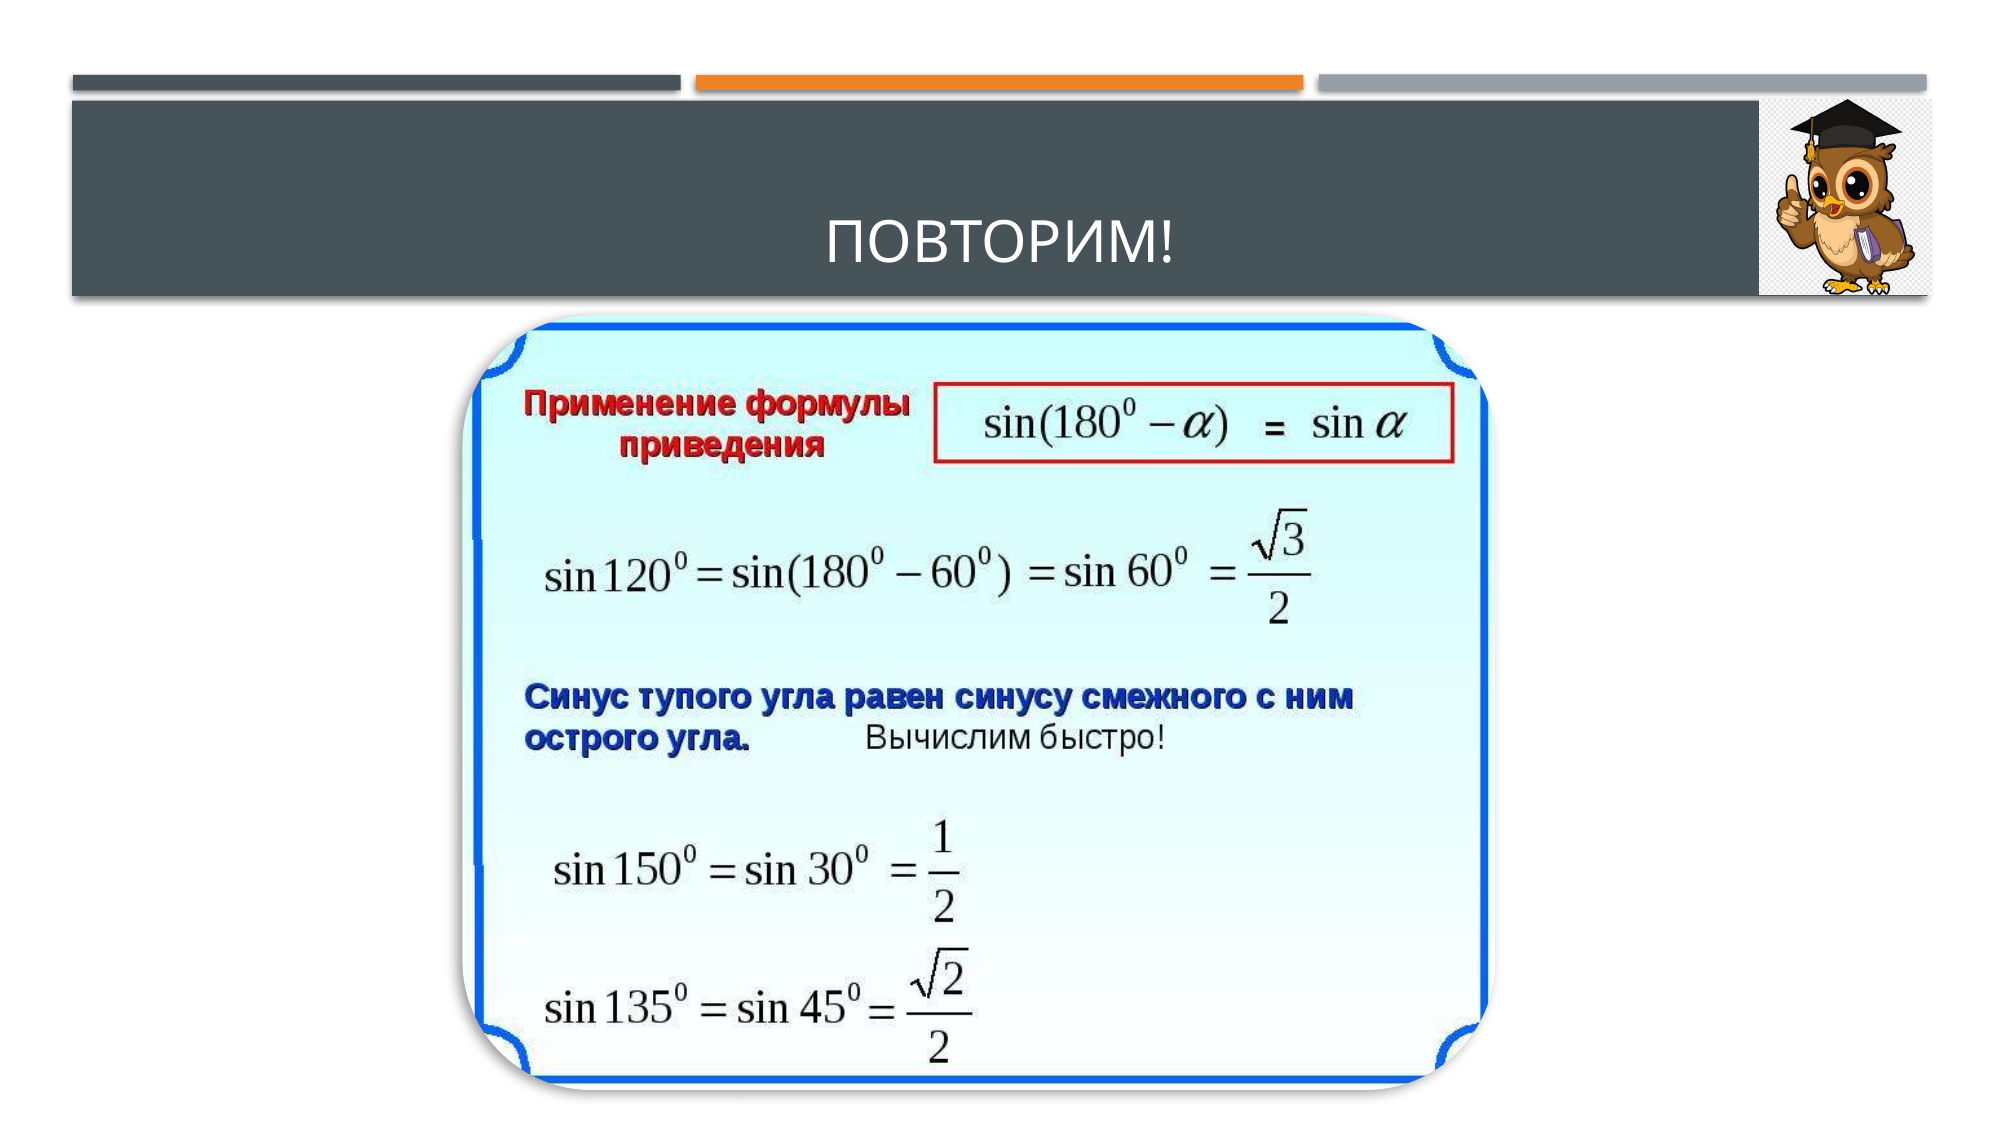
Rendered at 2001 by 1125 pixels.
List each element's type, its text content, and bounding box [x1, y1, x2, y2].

title Повторим! [95, 115, 1753, 282]
picture [1759, 99, 1932, 295]
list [461, 314, 1496, 1091]
